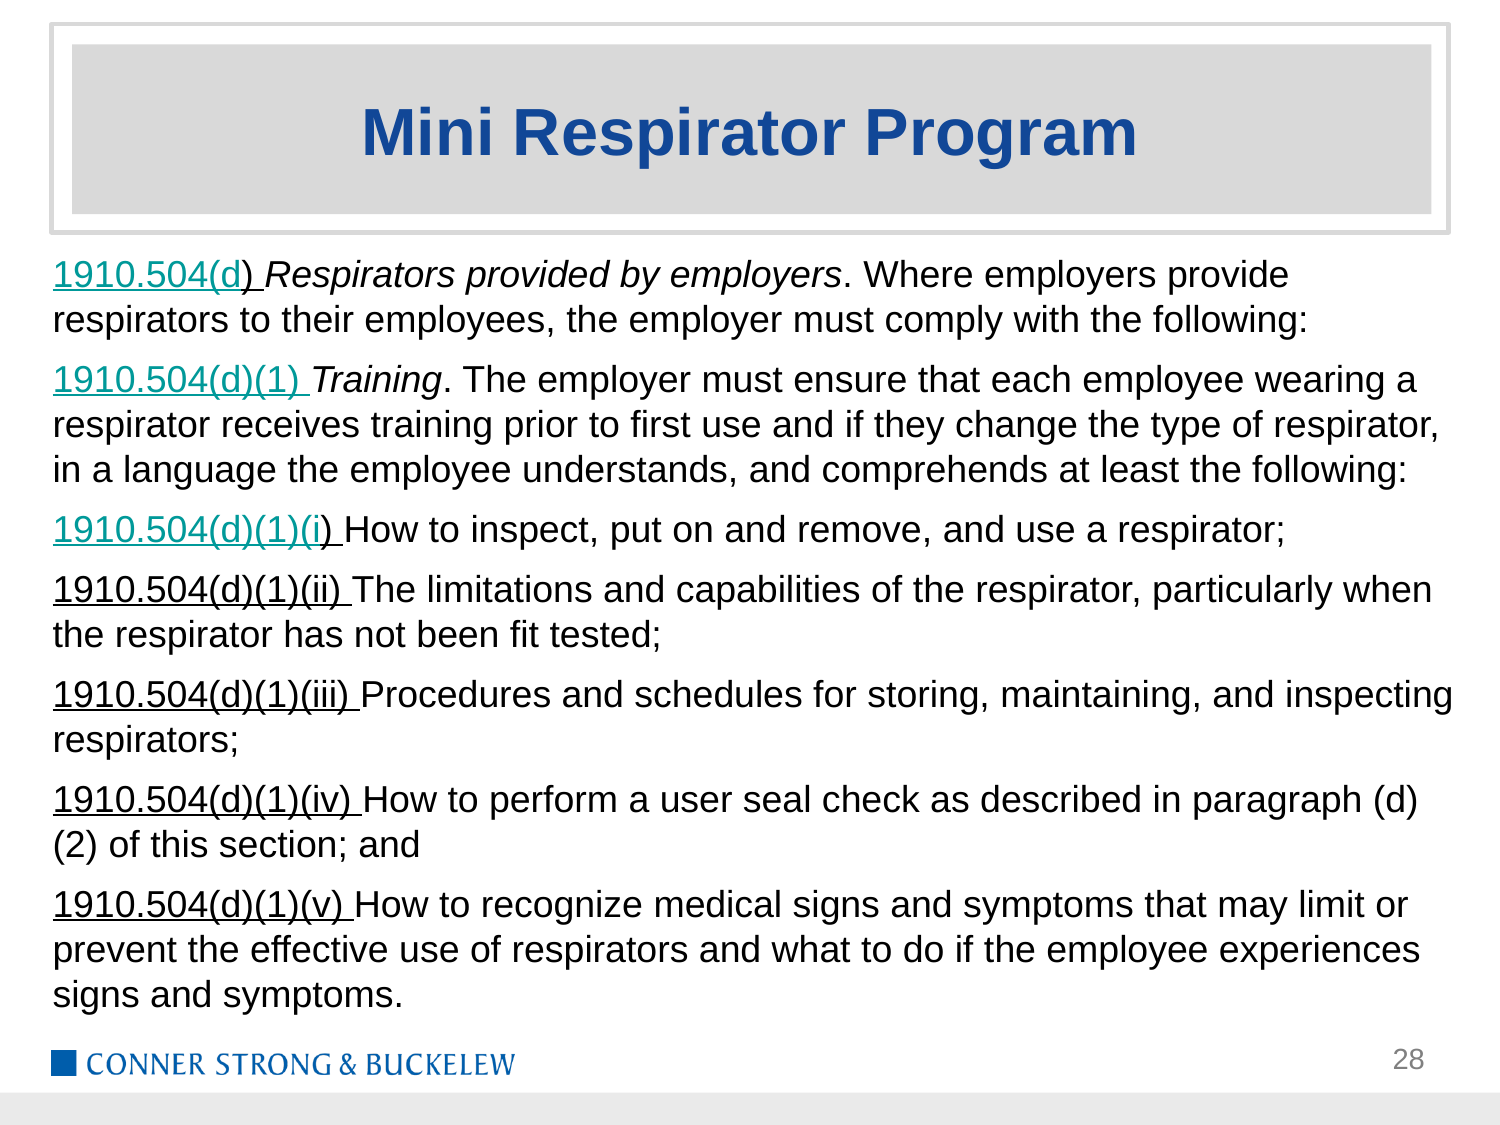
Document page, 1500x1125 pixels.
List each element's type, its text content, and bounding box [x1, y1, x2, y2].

list 1910.504(d) Respirators provided by employers. Where employers provide respirators to their employees, the employer must comply with the following: 1910.504(d)(1) Training. The employer must ensure that each employee wearing a respirator receives training prior to first use and if they change the type of respirator, in a language the employee understands, and comprehends at least the following: 1910.504(d)(1)(i) How to inspect, put on and remove, and use a respirator; 1910.504(d)(1)(ii) The limitations and capabilities of the respirator, particularly when the respirator has not been fit tested; 1910.504(d)(1)(iii) Procedures and schedules for storing, maintaining, and inspecting respirators; 1910.504(d)(1)(iv) How to perform a user seal check as described in paragraph (d)(2) of this section; and 1910.504(d)(1)(v) How to recognize medical signs and symptoms that may limit or prevent the effective use of respirators and what to do if the employee experiences signs and symptoms. [0, 241, 1477, 918]
picture [51, 1050, 515, 1076]
title Mini Respirator Program [71, 44, 1429, 215]
